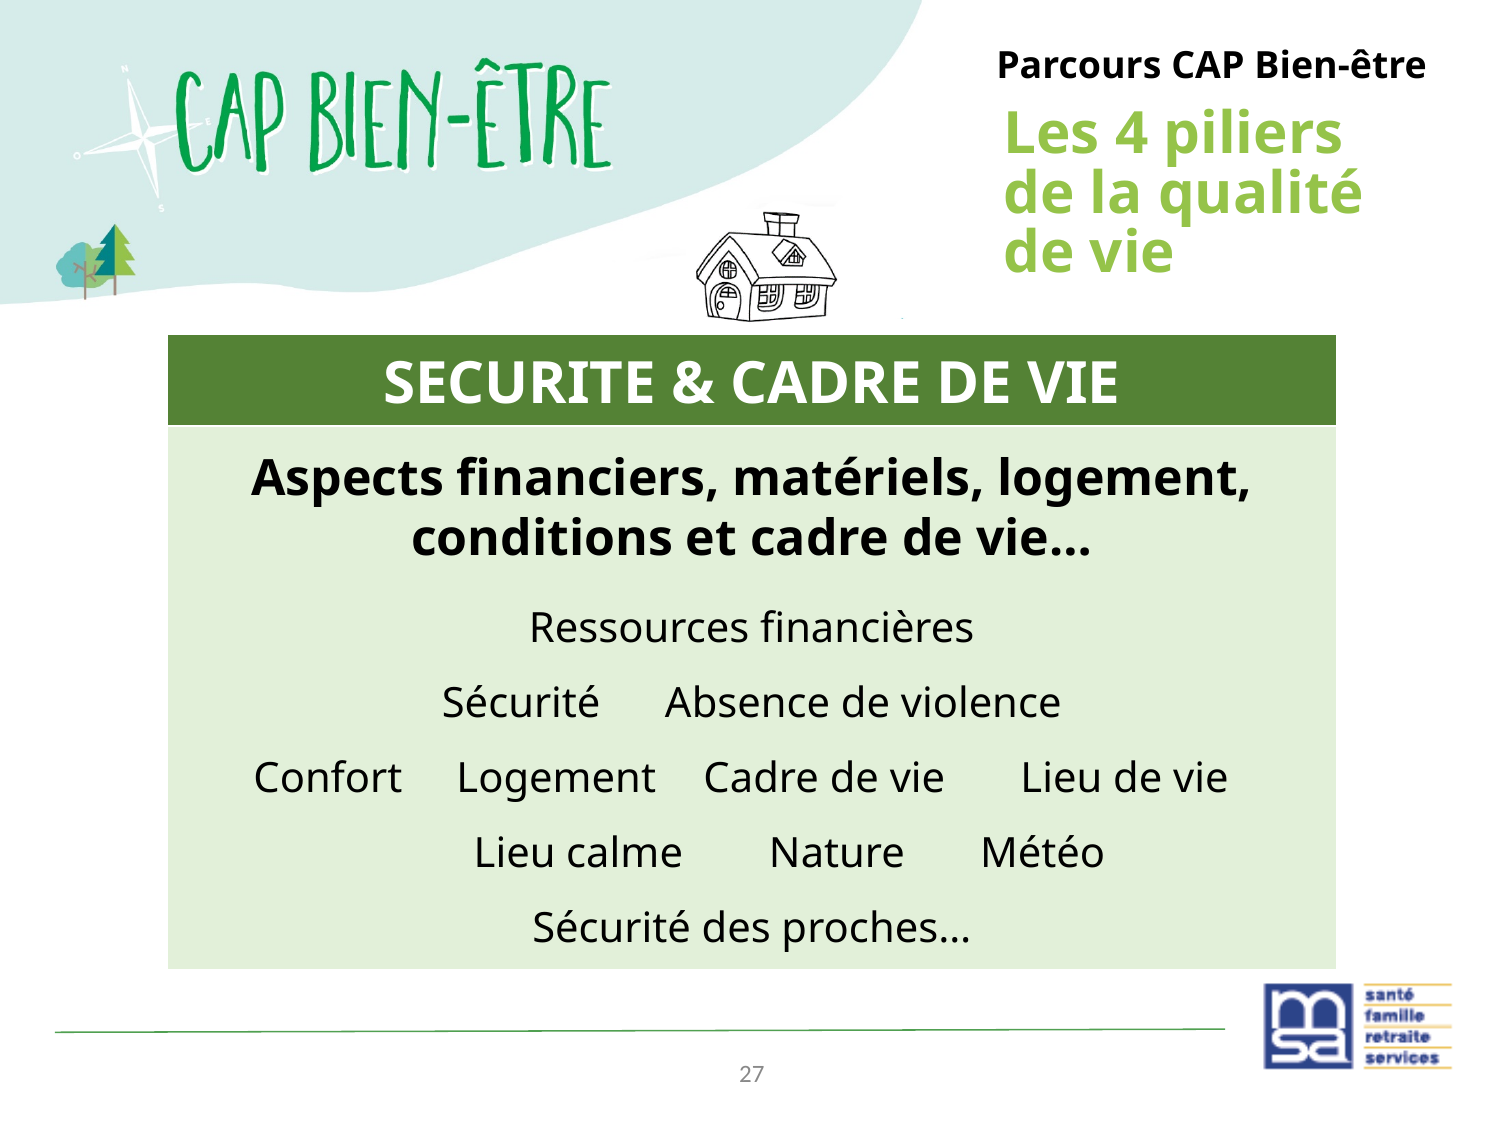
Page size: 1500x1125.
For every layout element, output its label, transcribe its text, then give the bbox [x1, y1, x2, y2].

text_box Parcours CAP Bien-être [968, 34, 1455, 94]
text_box Les 4 piliers de la qualité de vie [970, 113, 1397, 277]
picture [0, 0, 941, 324]
picture [1250, 929, 1476, 1125]
text_box Aspects financiers, matériels, logement, conditions et cadre de vie… Ressources financières Sécurité Absence de violence Confort Logement Cadre de vie Lieu de vie Lieu calme Nature Météo Sécurité des proches… [166, 426, 1337, 971]
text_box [54, 1028, 1226, 1033]
text_box 27 [54, 1042, 1245, 1103]
slide_number – 27 [560, 1027, 1245, 1042]
text_box SECURITE & CADRE DE VIE [166, 333, 1337, 426]
